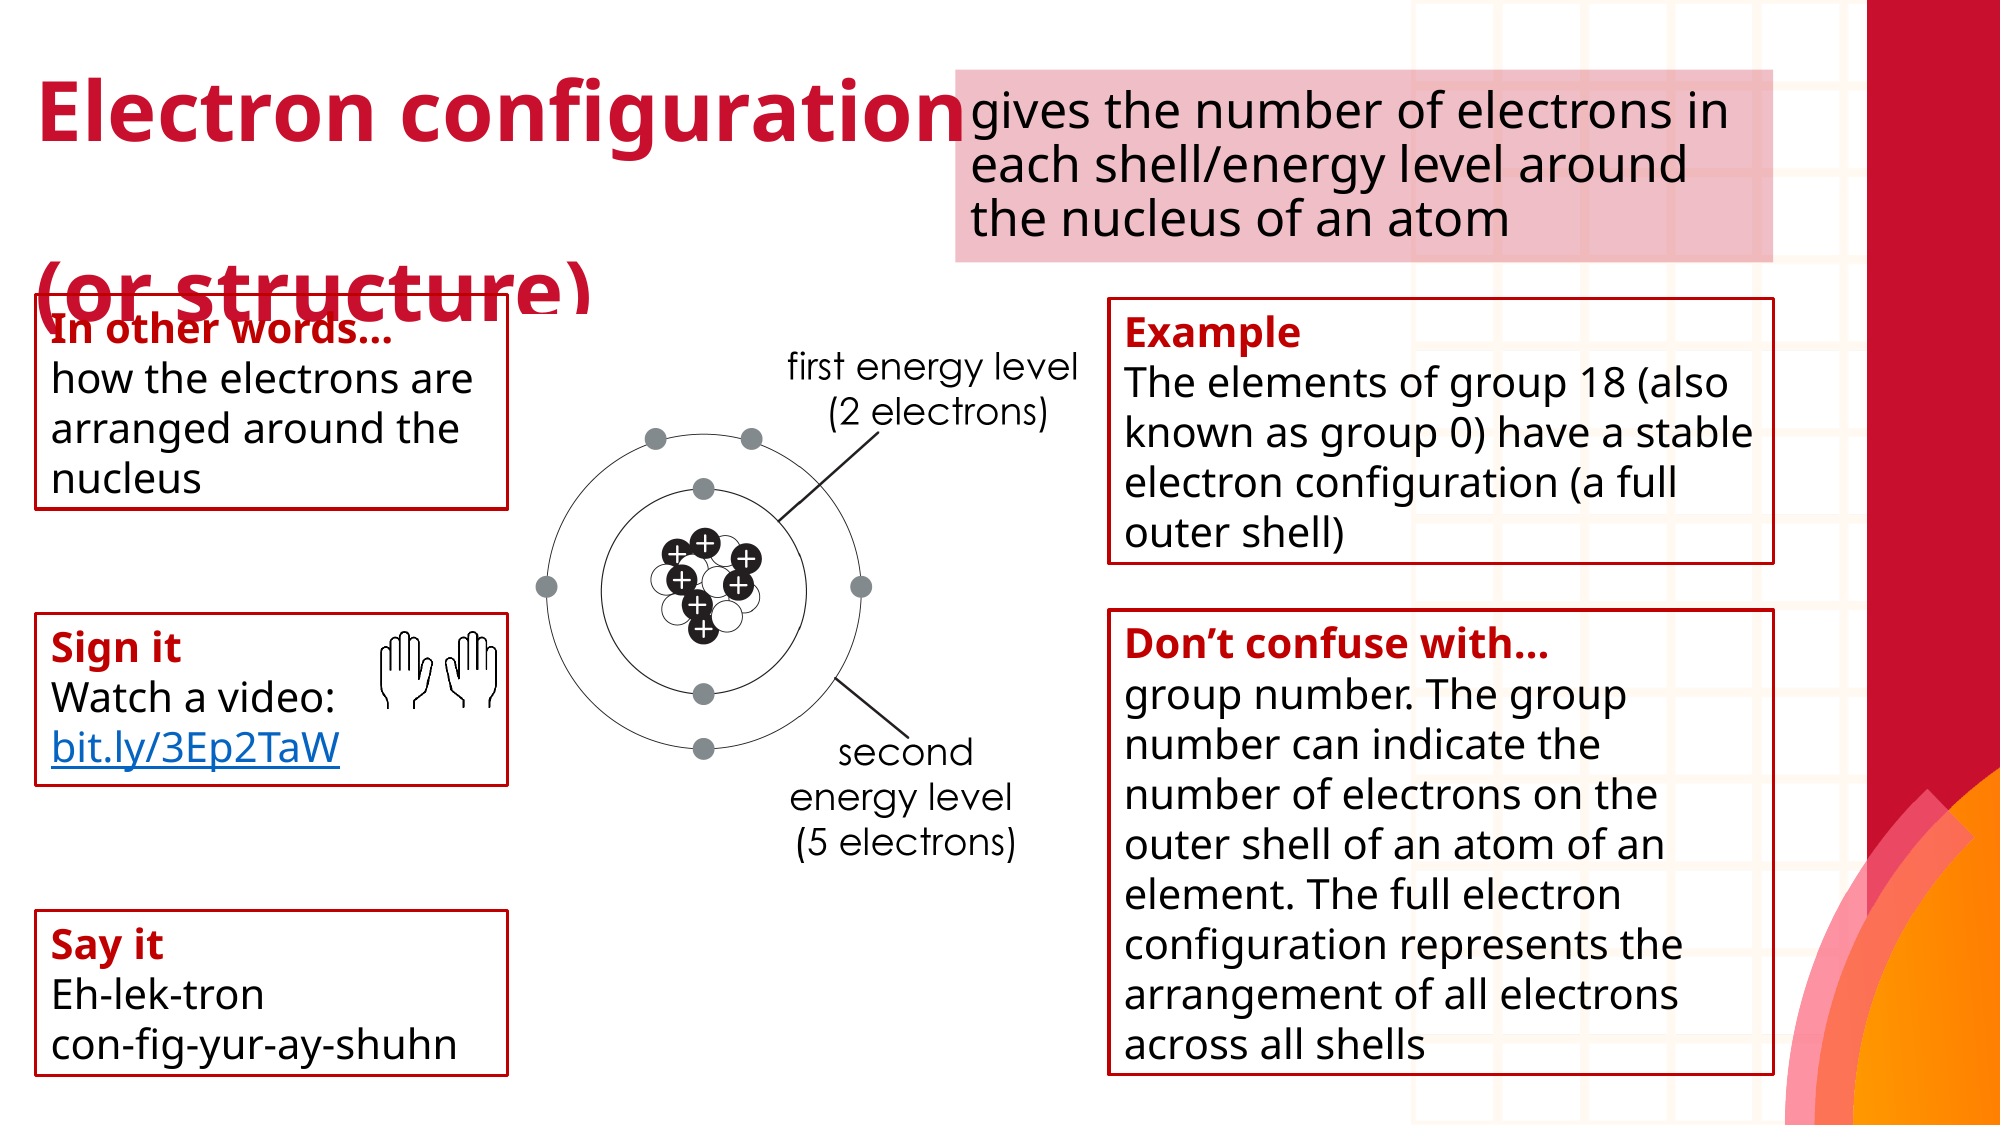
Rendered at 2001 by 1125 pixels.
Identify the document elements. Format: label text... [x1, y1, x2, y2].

picture [1411, 0, 2000, 1125]
text_box Don’t confuse with… group number. The group number can indicate the number of electrons on the outer shell of an atom of an element. The full electron configuration represents the arrangement of all electrons across all shells [1108, 609, 1774, 1075]
text_box In other words… how the electrons are arranged around the nucleus [35, 294, 508, 509]
title Electron configuration (or structure) [35, 69, 955, 146]
text_box [1846, 88, 1980, 765]
text_box Sign it Watch a video: bit.ly/3Ep2TaW [35, 613, 503, 786]
picture [361, 314, 1095, 906]
text_box Say it Eh-lek-tron con-fig-yur-ay-shuhn [35, 910, 508, 1076]
text_box Example The elements of group 18 (also known as group 0) have a stable electron configuration (a full outer shell) [1108, 298, 1774, 564]
text_box gives the number of electrons in each shell/energy level around the nucleus of an atom [955, 69, 1774, 263]
